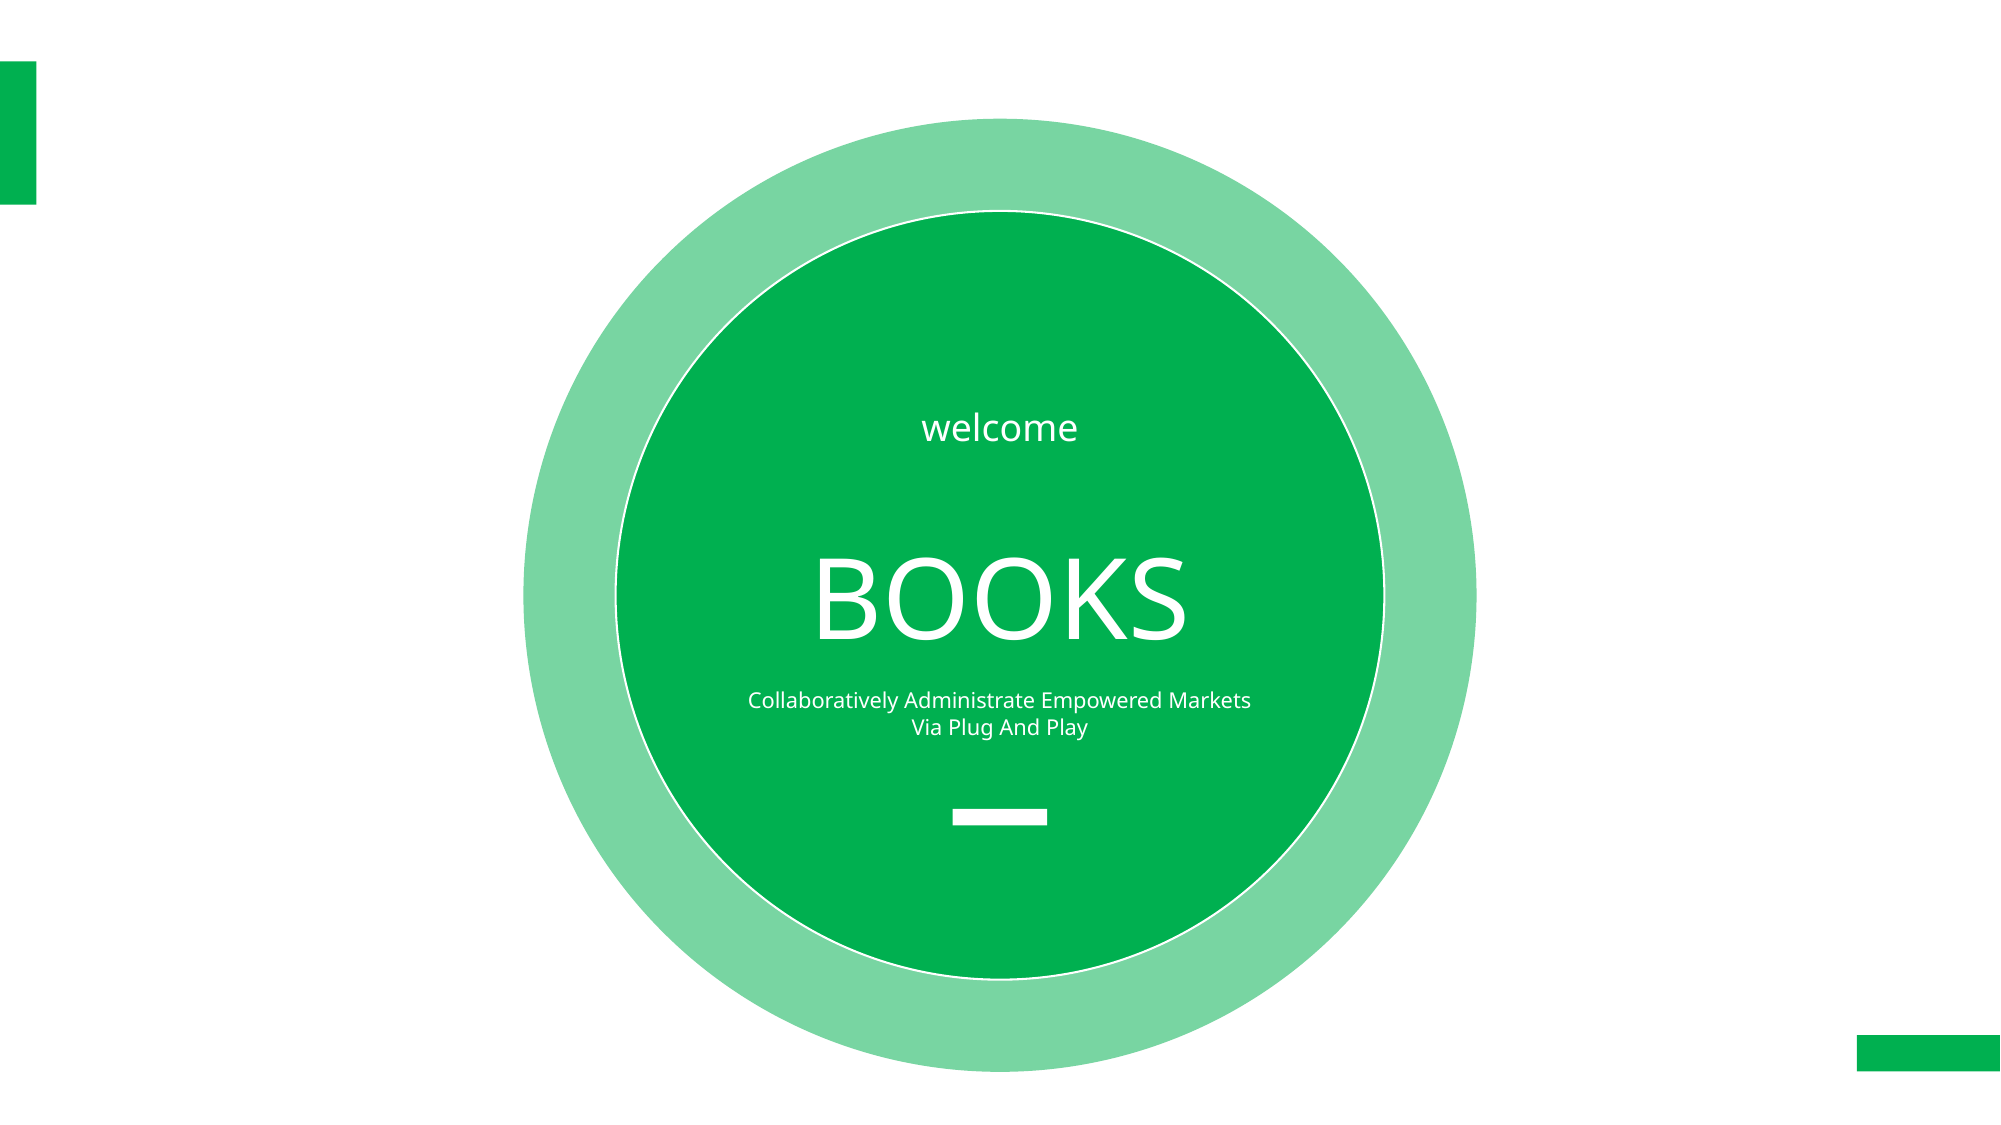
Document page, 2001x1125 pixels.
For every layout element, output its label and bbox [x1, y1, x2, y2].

picture [71, 65, 1929, 1125]
text_box [1929, 1034, 2000, 1073]
text_box [0, 60, 37, 206]
